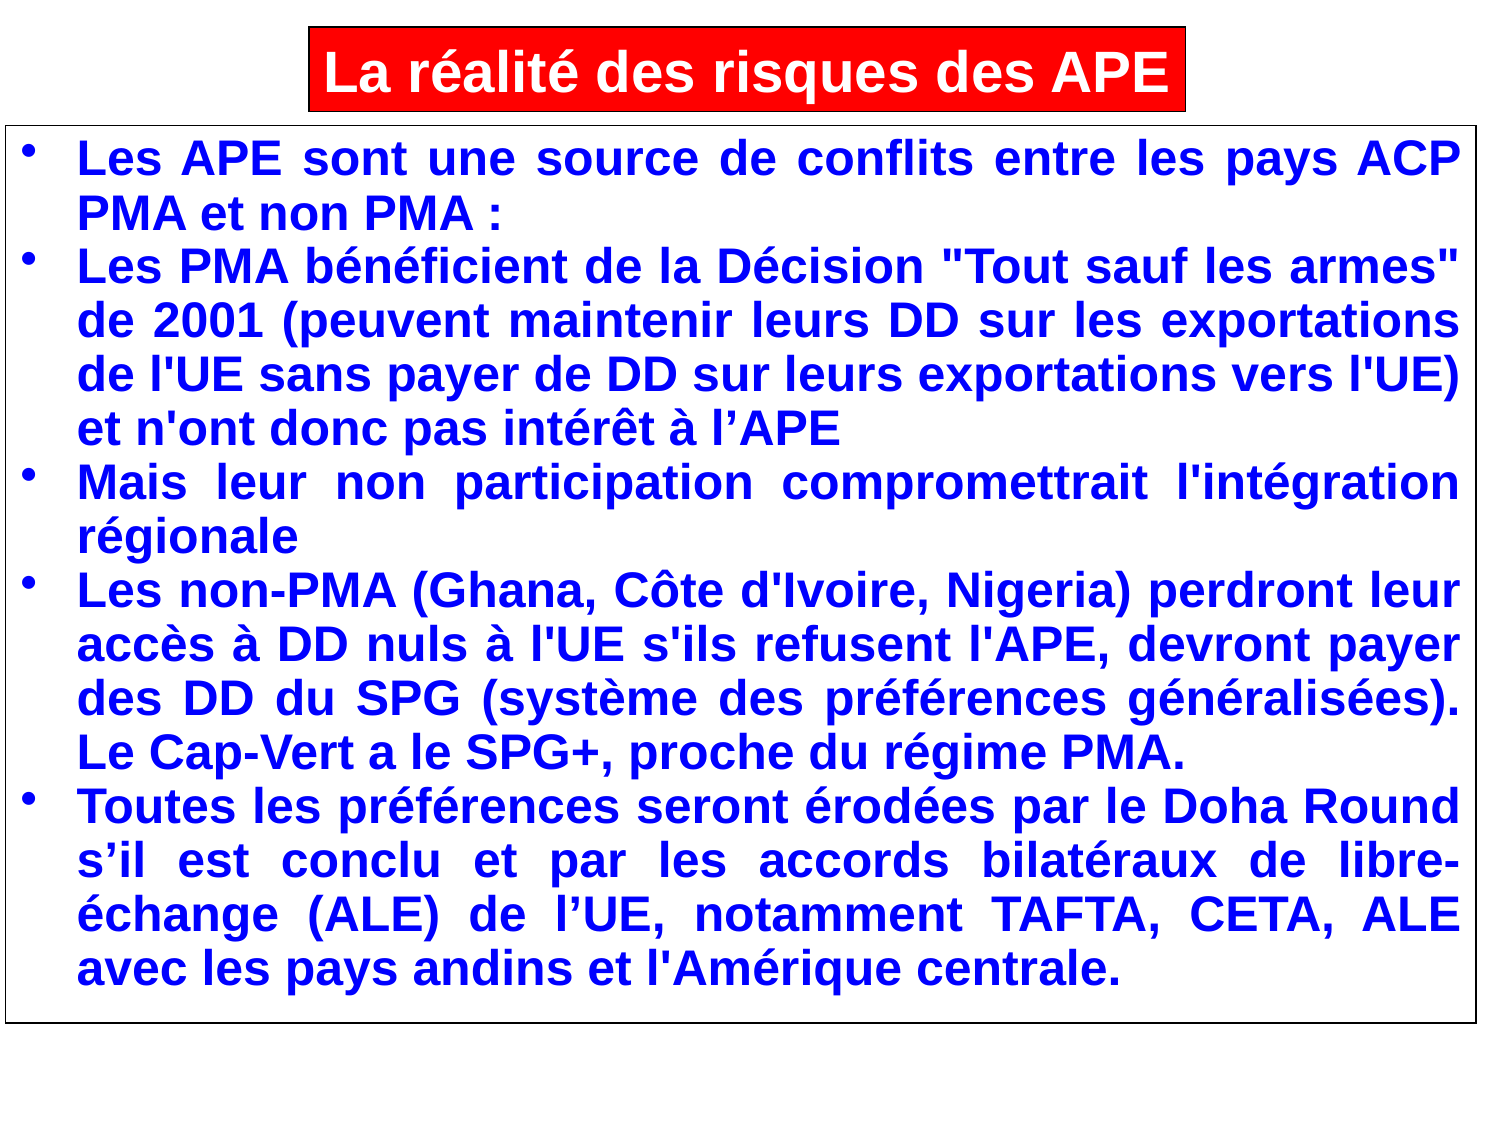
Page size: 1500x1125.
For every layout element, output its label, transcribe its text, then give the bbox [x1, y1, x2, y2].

text_box Les APE sont une source de conflits entre les pays ACP PMA et non PMA : Les PMA bénéficient de la Décision "Tout sauf les armes" de 2001 (peuvent maintenir leurs DD sur les exportations de l'UE sans payer de DD sur leurs exportations vers l'UE) et n'ont donc pas intérêt à l’APE Mais leur non participation compromettrait l'intégration régionale Les non-PMA (Ghana, Côte d'Ivoire, Nigeria) perdront leur accès à DD nuls à l'UE s'ils refusent l'APE, devront payer des DD du SPG (système des préférences généralisées). Le Cap-Vert a le SPG+, proche du régime PMA. Toutes les préférences seront érodées par le Doha Round s’il est conclu et par les accords bilatéraux de libre-échange (ALE) de l’UE, notamment TAFTA, CETA, ALE avec les pays andins et l'Amérique centrale. [5, 125, 1477, 1024]
text_box La réalité des risques des APE [308, 26, 1186, 112]
